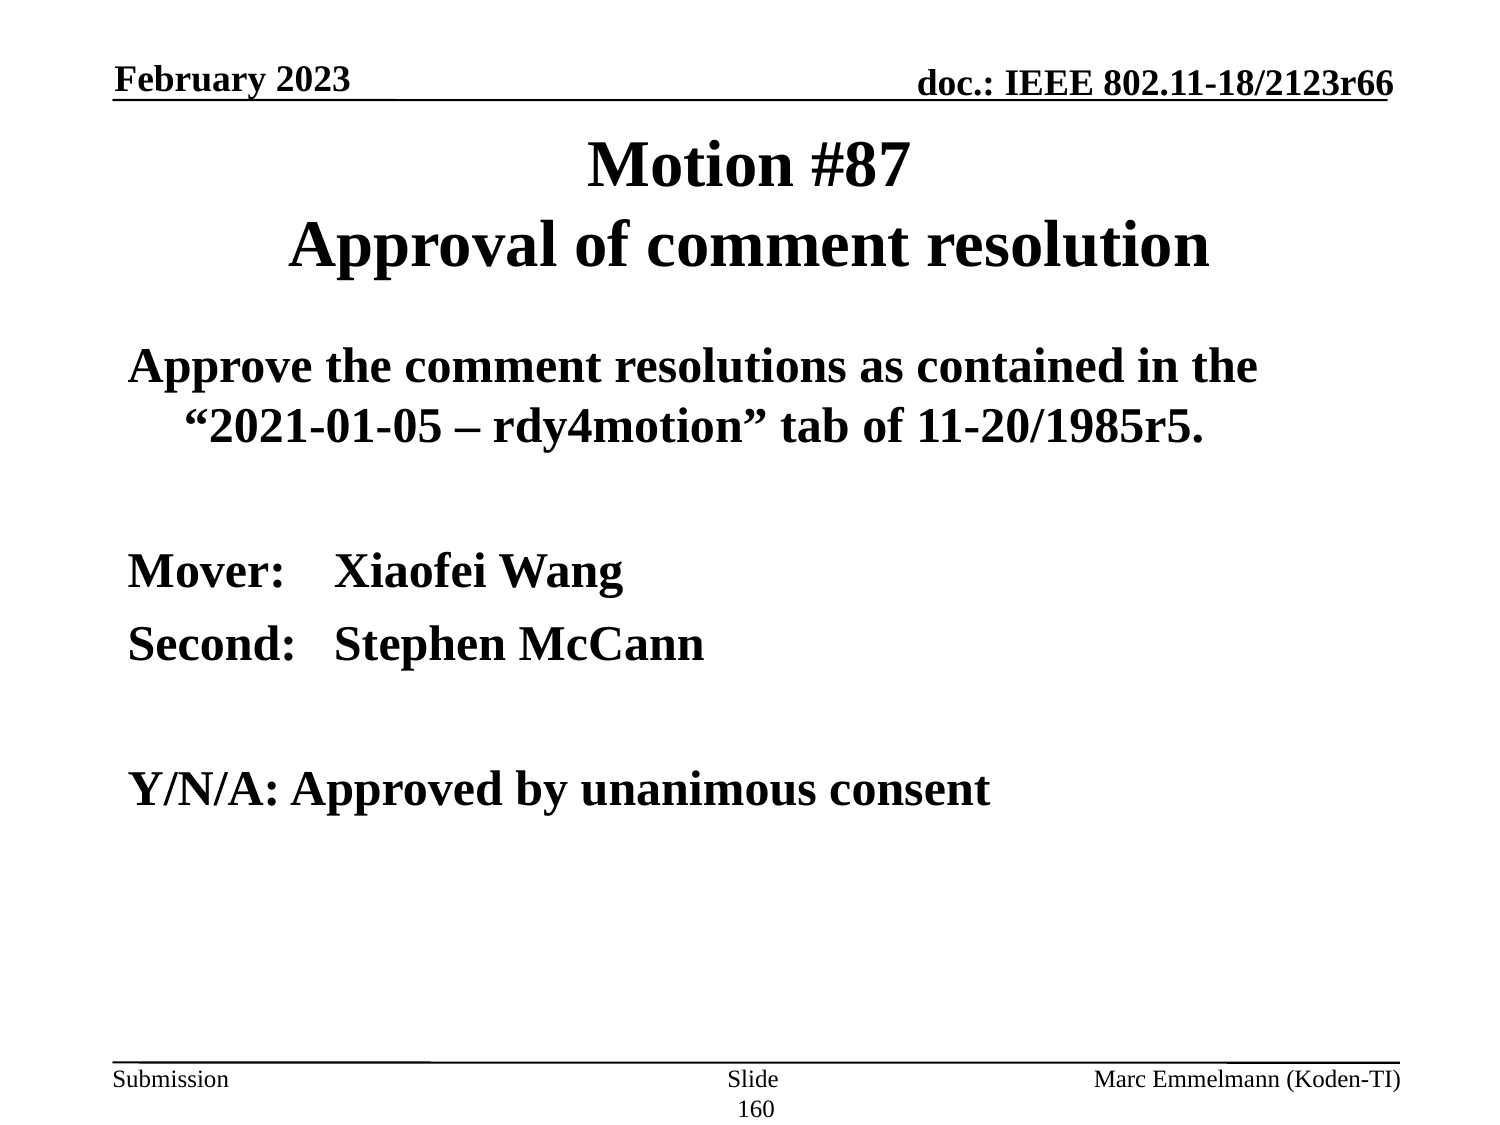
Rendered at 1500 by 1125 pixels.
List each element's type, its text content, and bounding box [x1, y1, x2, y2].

footer Marc Emmelmann (Koden-TI) [878, 1061, 1402, 1093]
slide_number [114, 54, 423, 100]
title Motion #87 Approval of comment resolution [112, 112, 1388, 288]
slide_number Slide 160 [712, 1061, 800, 1123]
list Approve the comment resolutions as contained in the “2021-01-05 – rdy4motion” tab of 11-20/1985r5. Mover: Xiaofei Wang Second: Stephen McCann Y/N/A: Approved by unanimous consent [112, 324, 1388, 1000]
